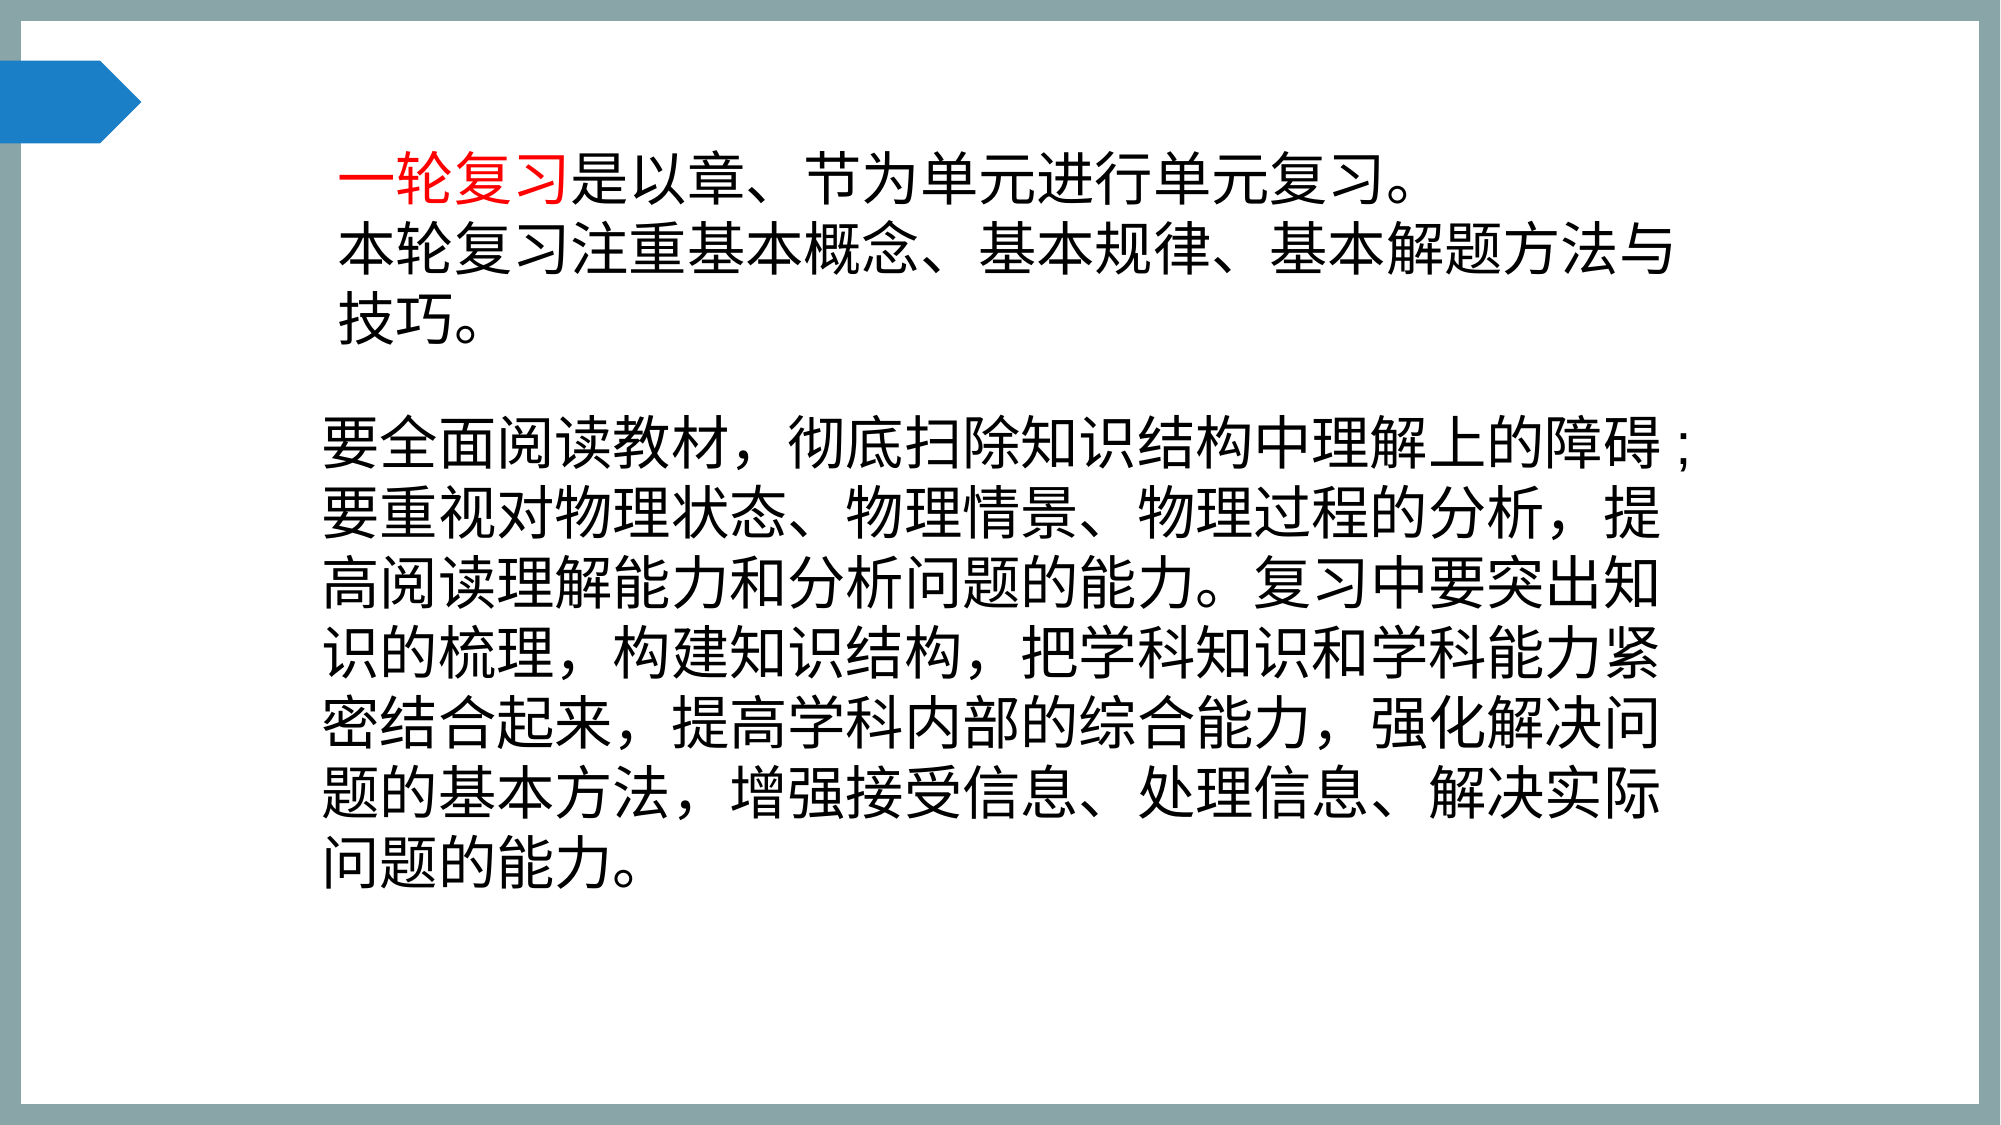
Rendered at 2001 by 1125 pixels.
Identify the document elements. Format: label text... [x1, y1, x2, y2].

text_box 要全面阅读教材，彻底扫除知识结构中理解上的障碍;要重视对物理状态、物理情景、物理过程的分析，提高阅读理解能力和分析问题的能力。复习中要突出知识的梳理，构建知识结构，把学科知识和学科能力紧密结合起来，提高学科内部的综合能力，强化解决问题的基本方法，增强接受信息、处理信息、解决实际问题的能力。 [306, 398, 1706, 904]
text_box 一轮复习是以章、节为单元进行单元复习。 本轮复习注重基本概念、基本规律、基本解题方法与技巧。 [322, 134, 1706, 360]
